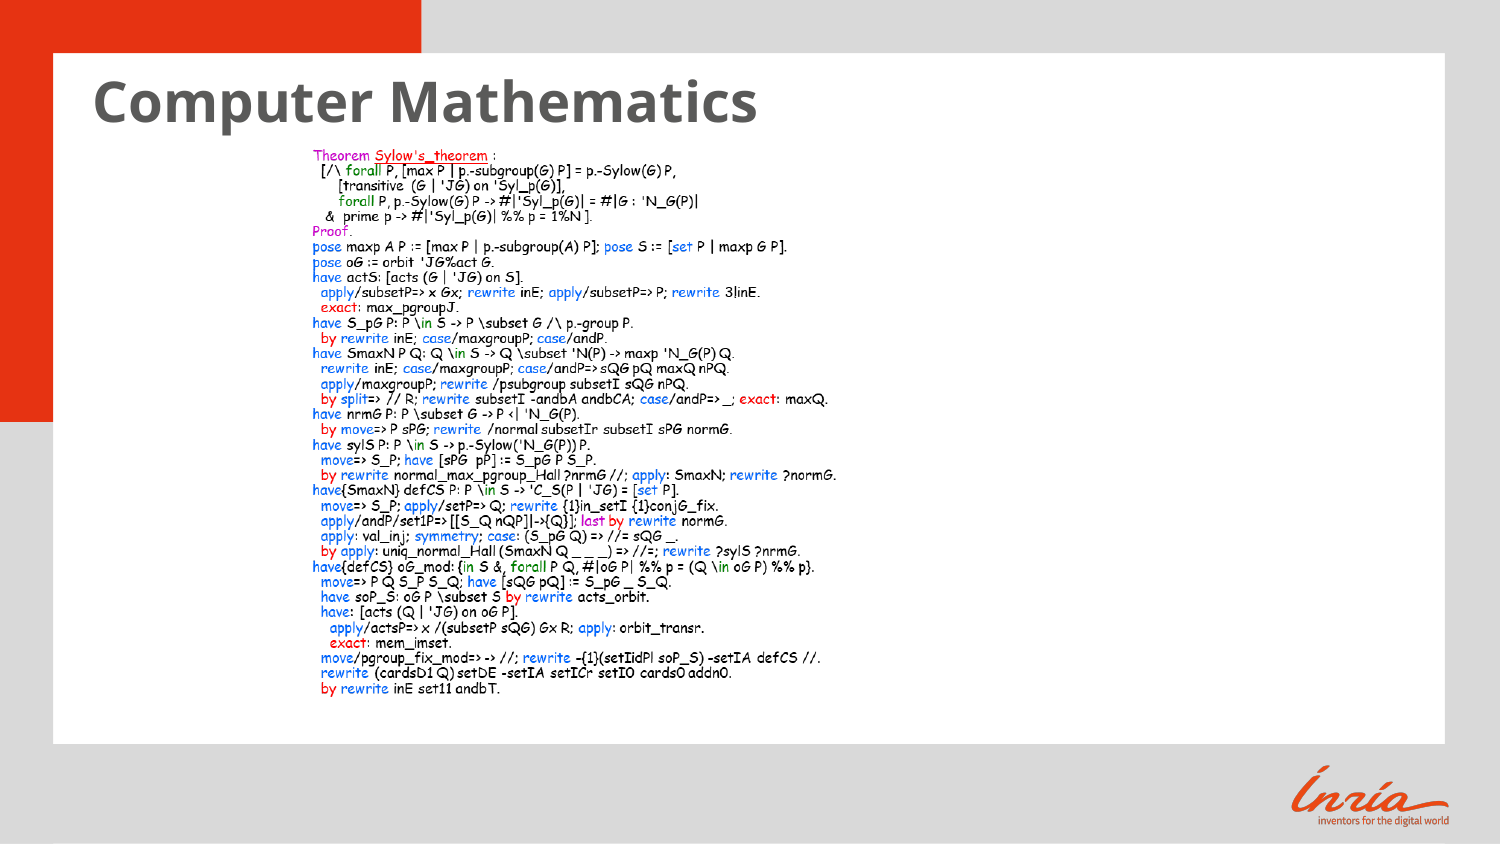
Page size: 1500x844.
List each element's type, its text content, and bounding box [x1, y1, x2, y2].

picture [300, 142, 1308, 707]
title Computer Mathematics [75, 33, 1425, 175]
